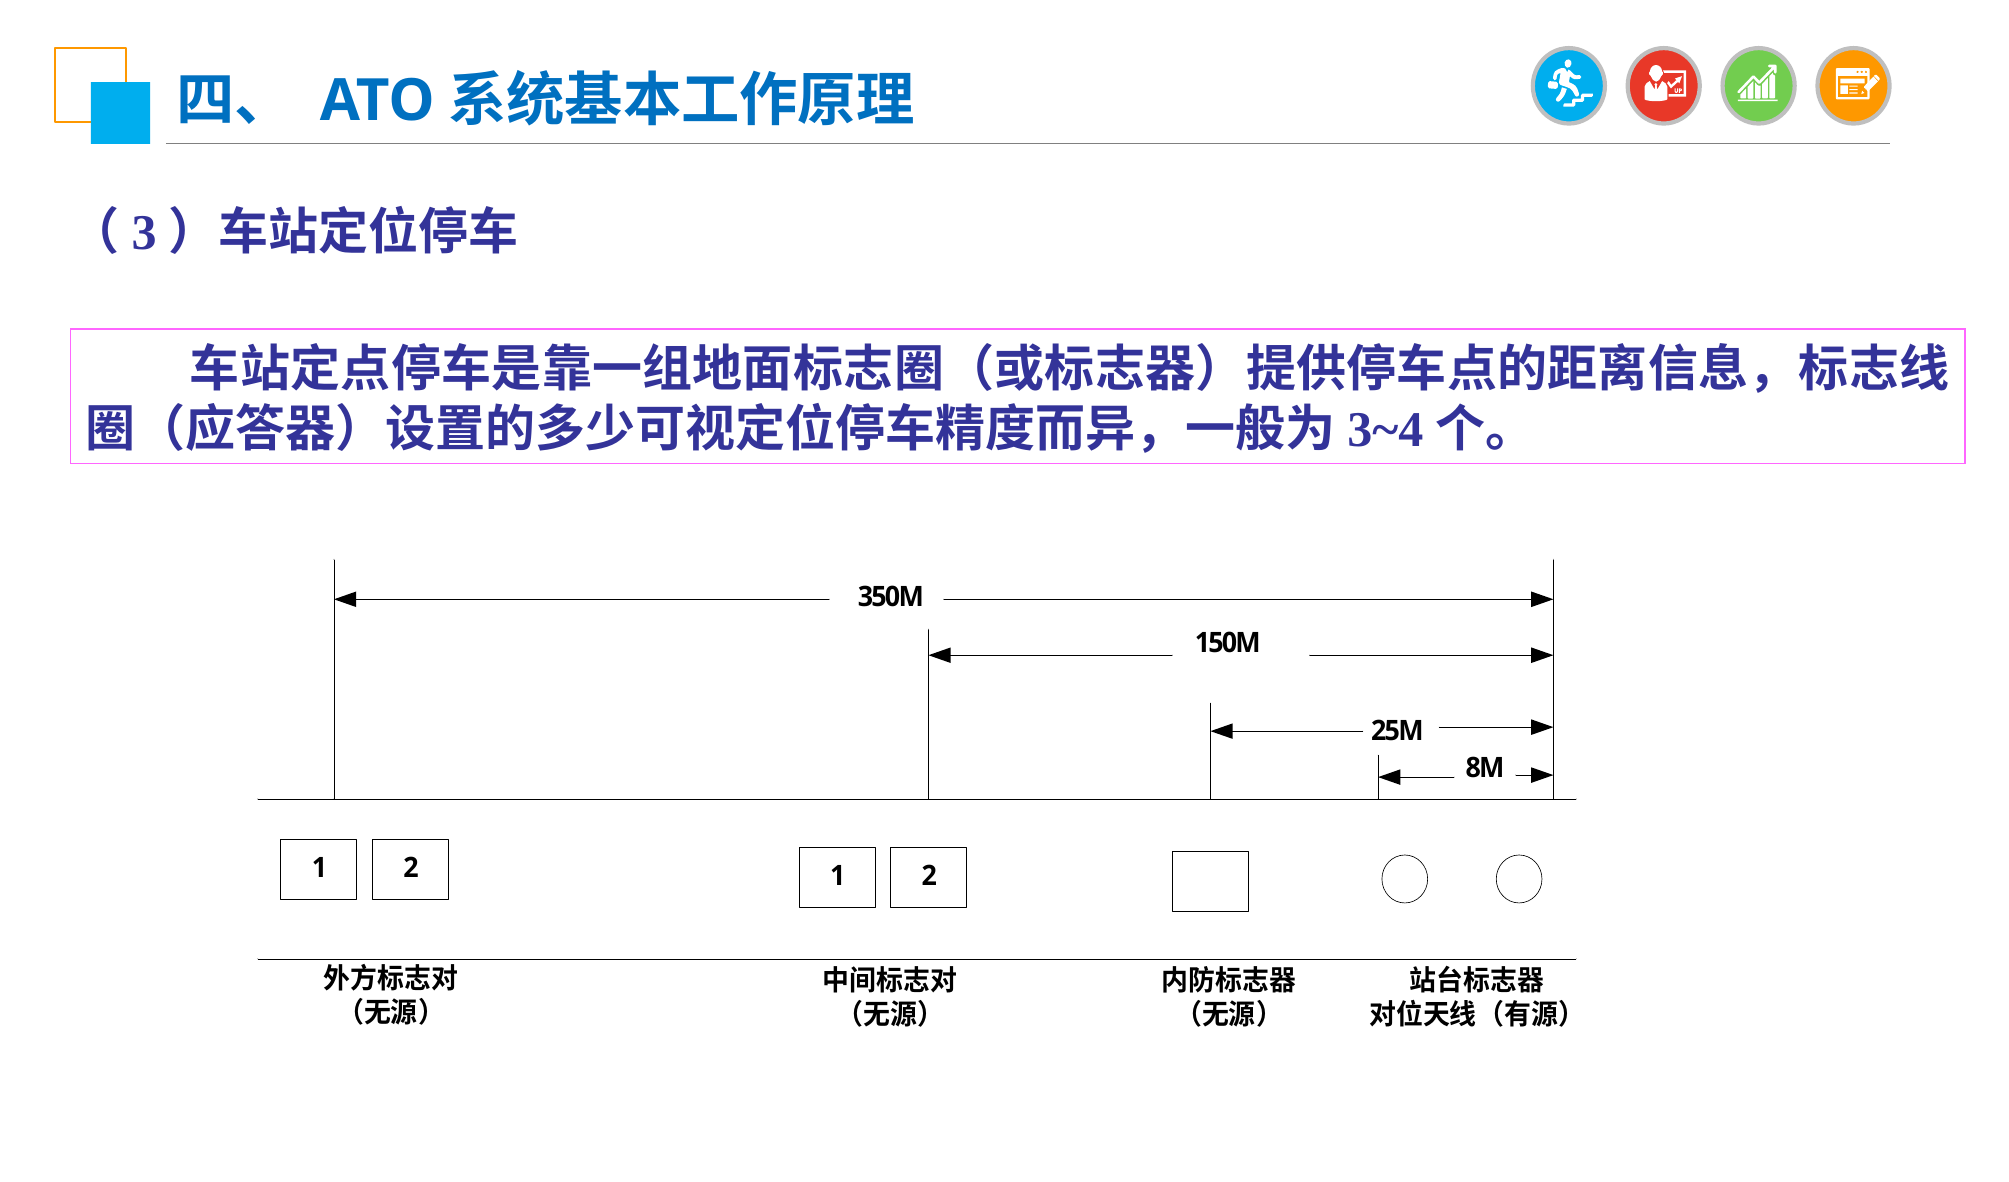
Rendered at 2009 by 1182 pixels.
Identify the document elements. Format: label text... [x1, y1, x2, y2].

text_box （3）车站定位停车 [54, 192, 1415, 267]
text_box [253, 555, 1625, 1037]
text_box 四、 ATO系统基本工作原理 [155, 51, 935, 142]
text_box 车站定点停车是靠一组地面标志圈（或标志器）提供停车点的距离信息，标志线圈（应答器）设置的多少可视定位停车精度而异，一般为3~4个。 [70, 328, 1965, 464]
